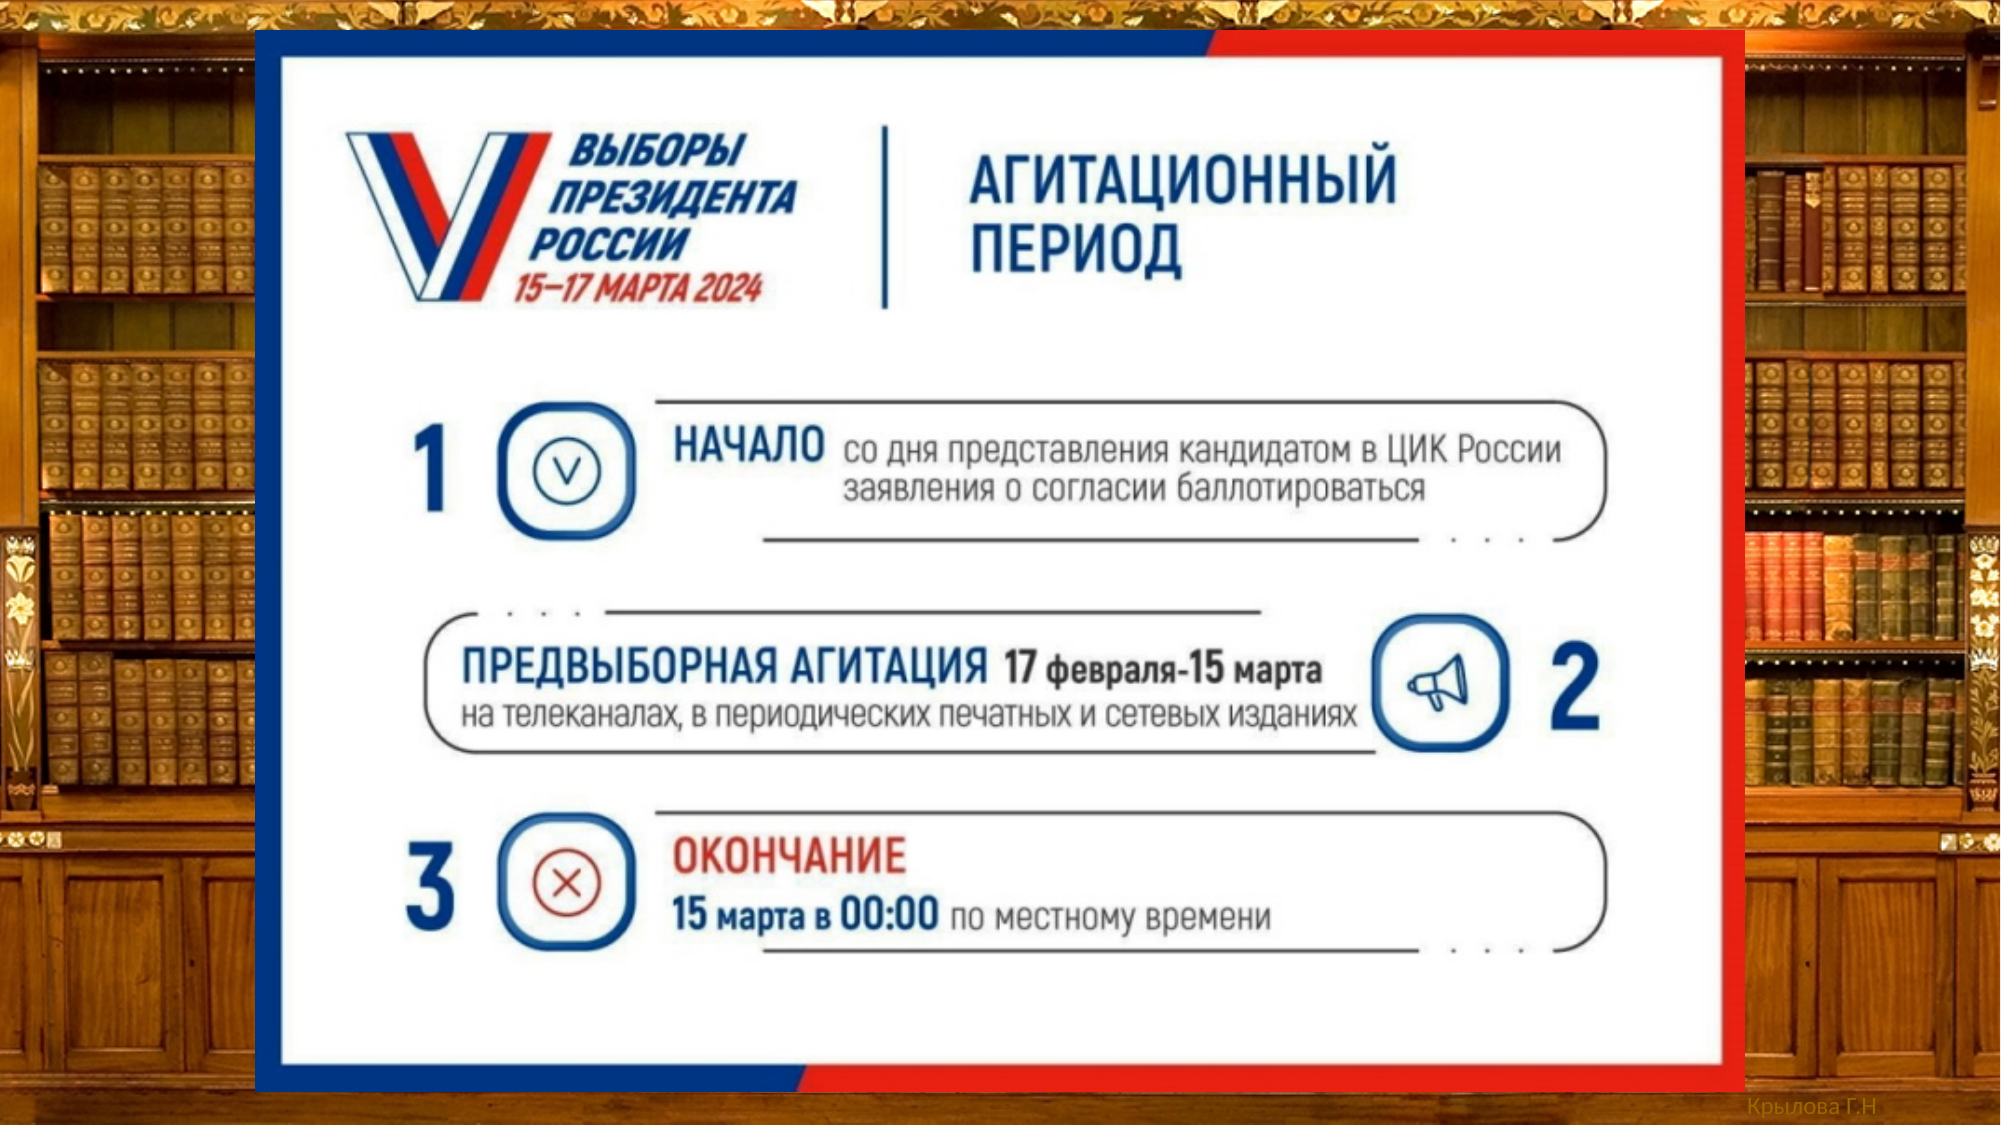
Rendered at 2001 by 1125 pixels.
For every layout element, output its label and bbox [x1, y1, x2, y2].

list [255, 30, 1745, 1092]
picture [0, 0, 2001, 1125]
